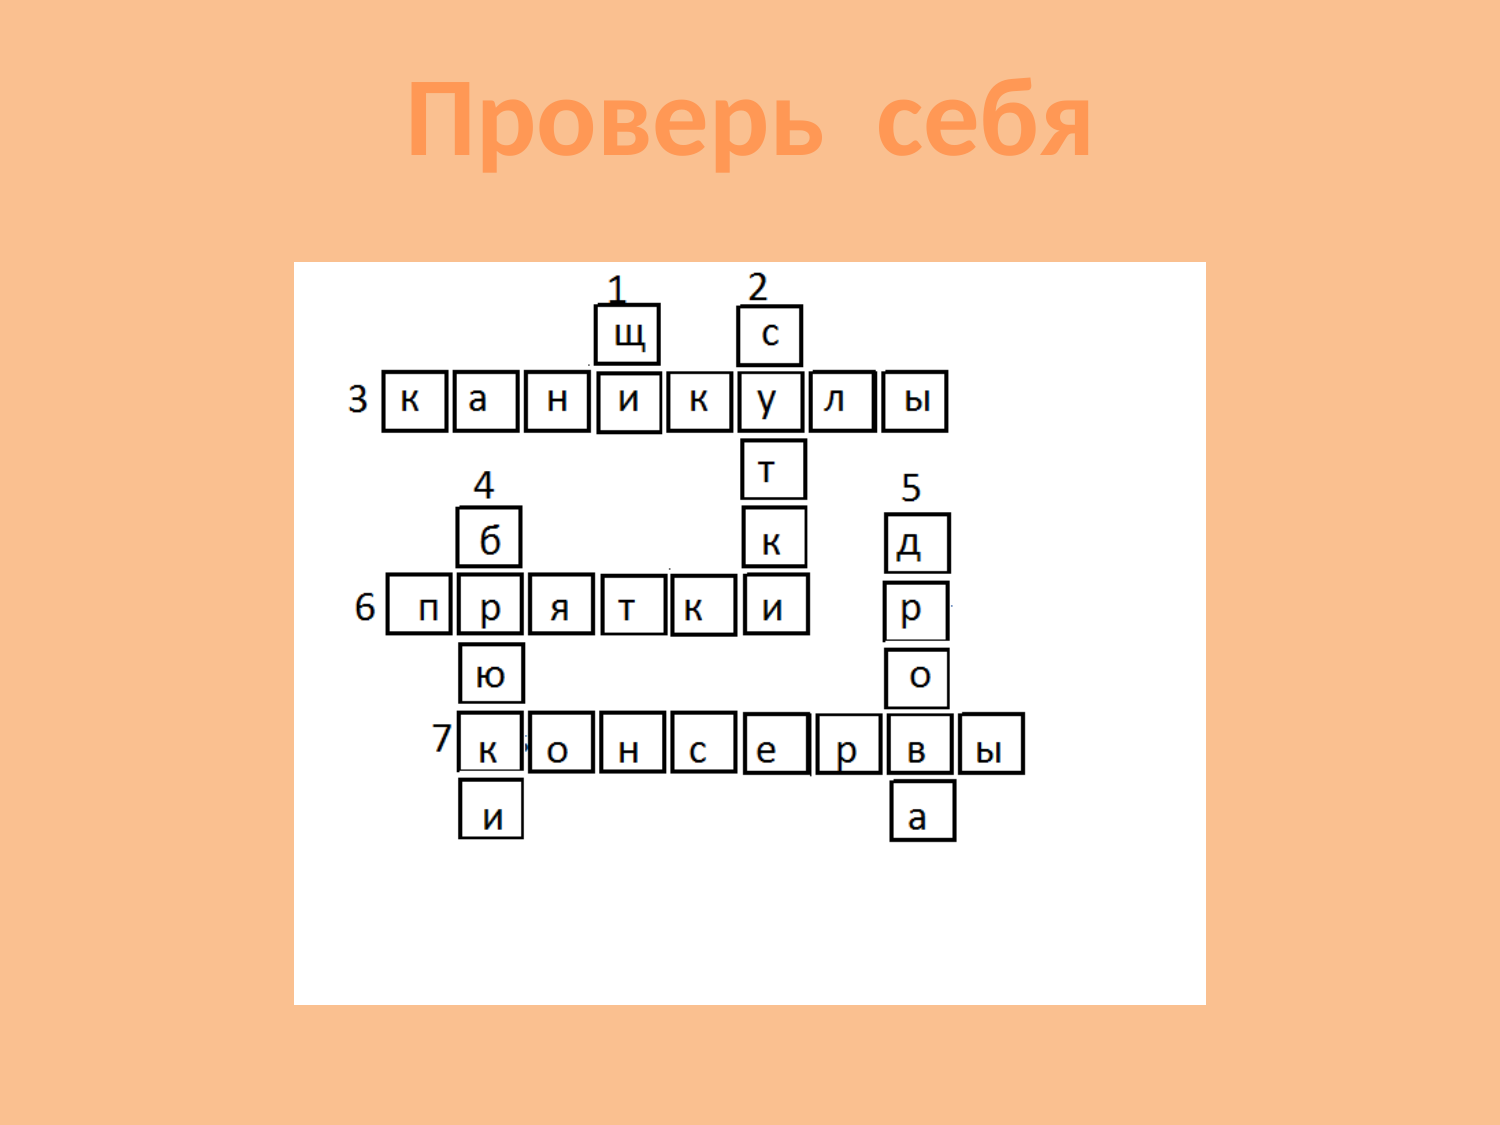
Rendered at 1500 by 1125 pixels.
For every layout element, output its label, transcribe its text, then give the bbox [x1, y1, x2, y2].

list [294, 262, 1206, 1006]
text_box Проверь себя [387, 35, 1115, 186]
